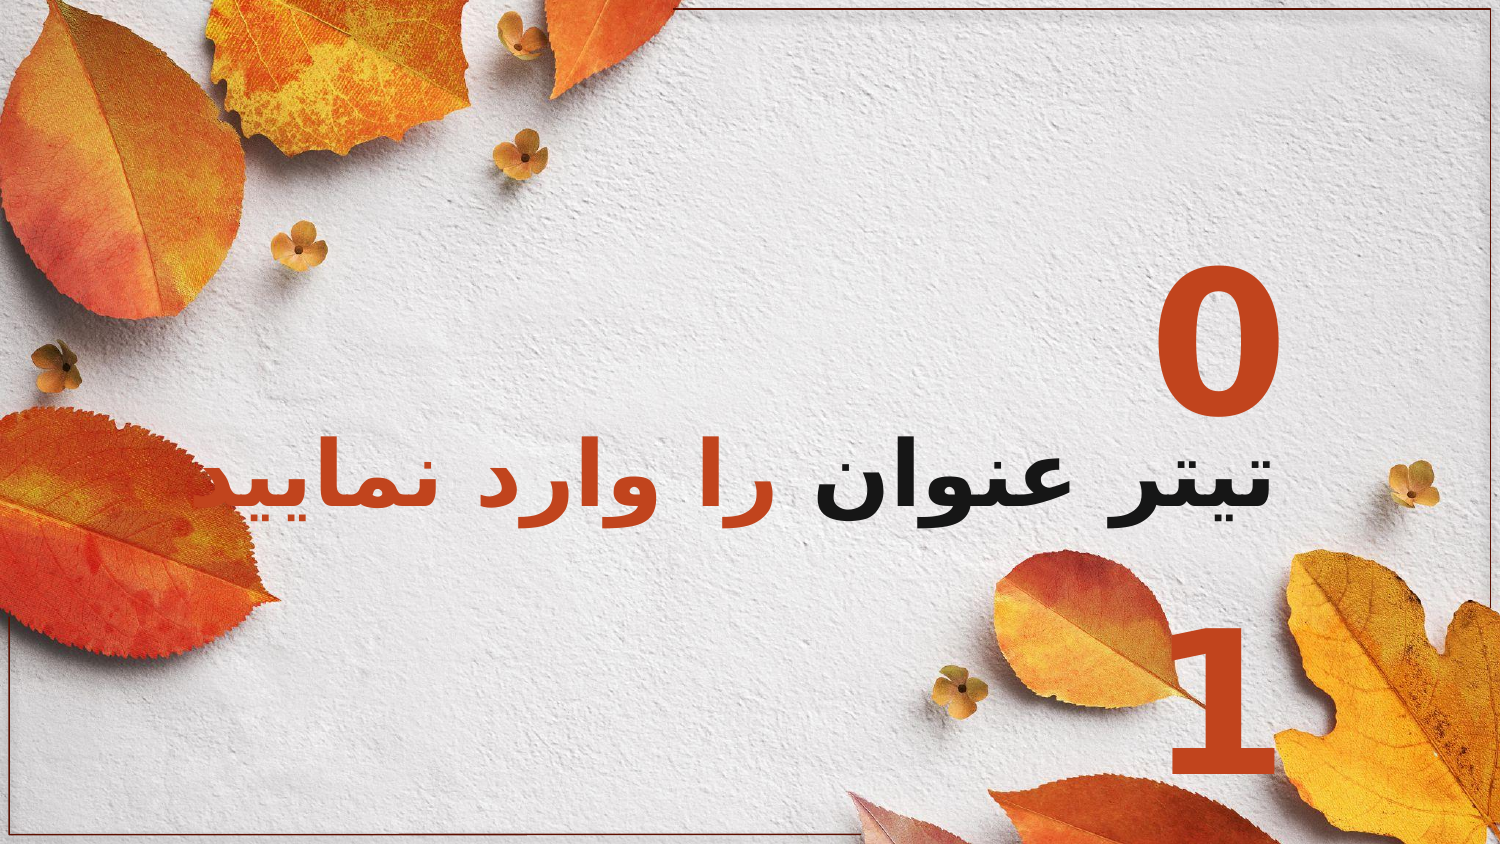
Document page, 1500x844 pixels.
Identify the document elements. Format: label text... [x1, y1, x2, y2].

text_box تیتر عنوان را وارد نمایید [107, 352, 1066, 532]
text_box 01 [1066, 87, 1372, 823]
picture [0, 0, 1500, 844]
